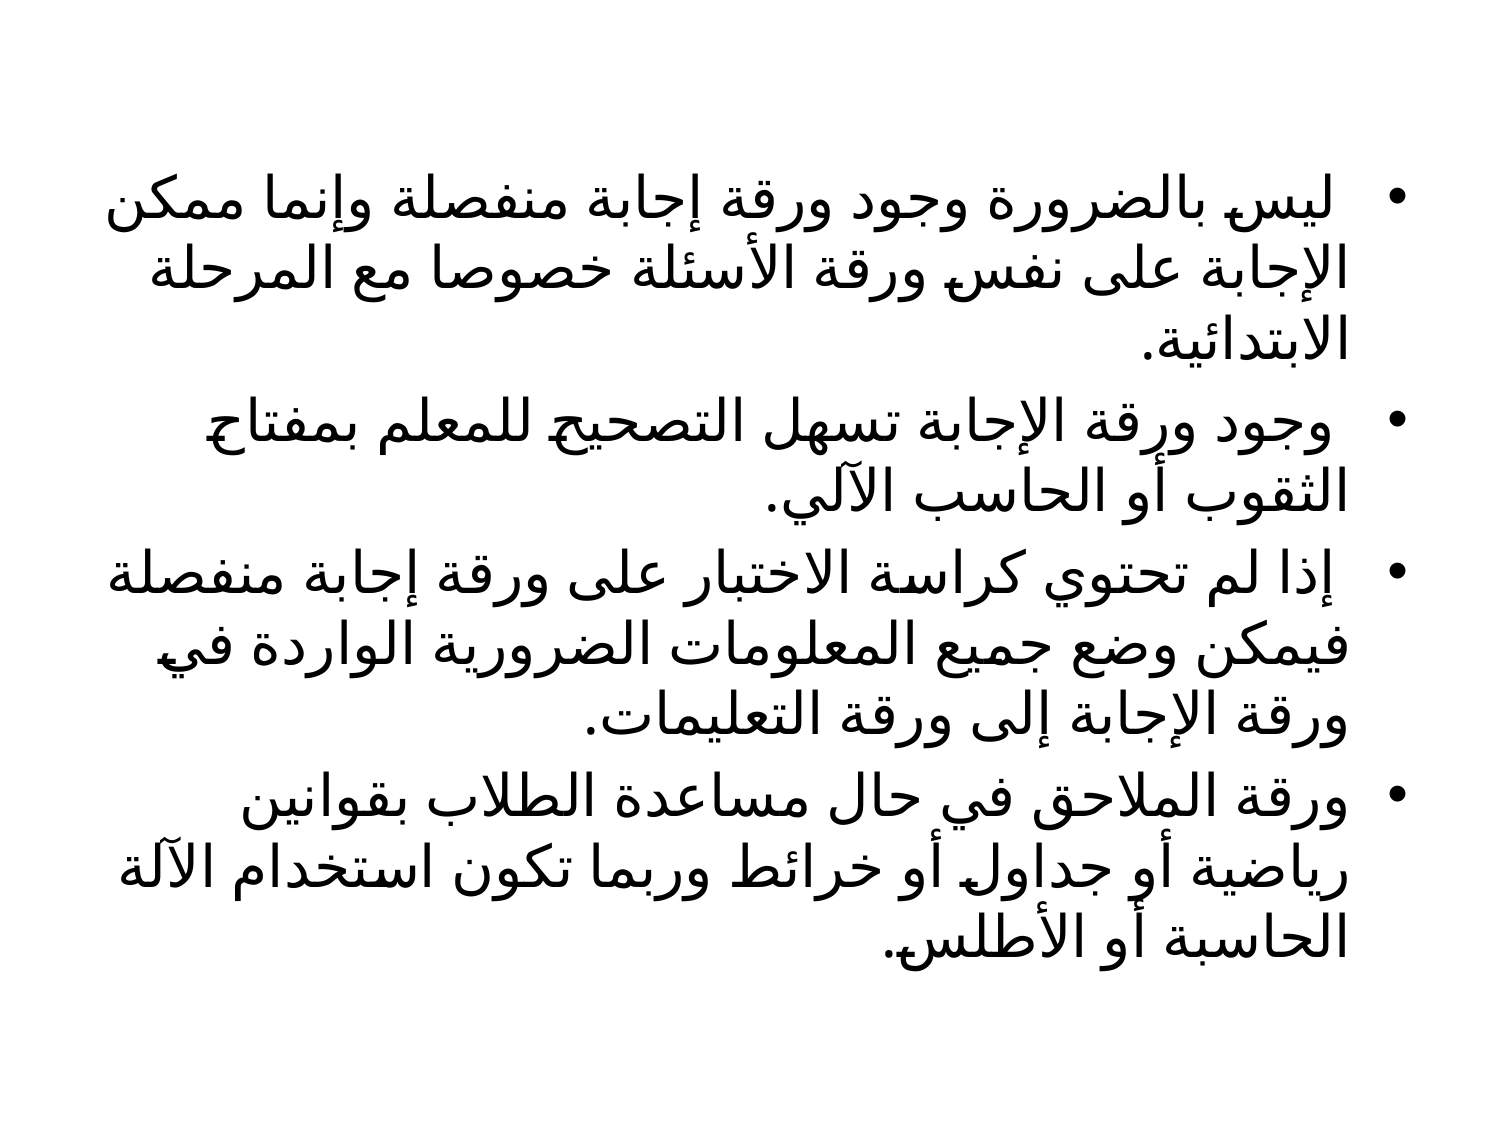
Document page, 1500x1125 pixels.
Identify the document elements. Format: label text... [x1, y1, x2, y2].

list ليس بالضرورة وجود ورقة إجابة منفصلة وإنما ممكن الإجابة على نفس ورقة الأسئلة خصوصا مع المرحلة الابتدائية. وجود ورقة الإجابة تسهل التصحيح للمعلم بمفتاح الثقوب أو الحاسب الآلي. إذا لم تحتوي كراسة الاختبار على ورقة إجابة منفصلة فيمكن وضع جميع المعلومات الضرورية الواردة في ورقة الإجابة إلى ورقة التعليمات. ورقة الملاحق في حال مساعدة الطلاب بقوانين رياضية أو جداول أو خرائط وربما تكون استخدام الآلة الحاسبة أو الأطلس. [70, 152, 1421, 985]
